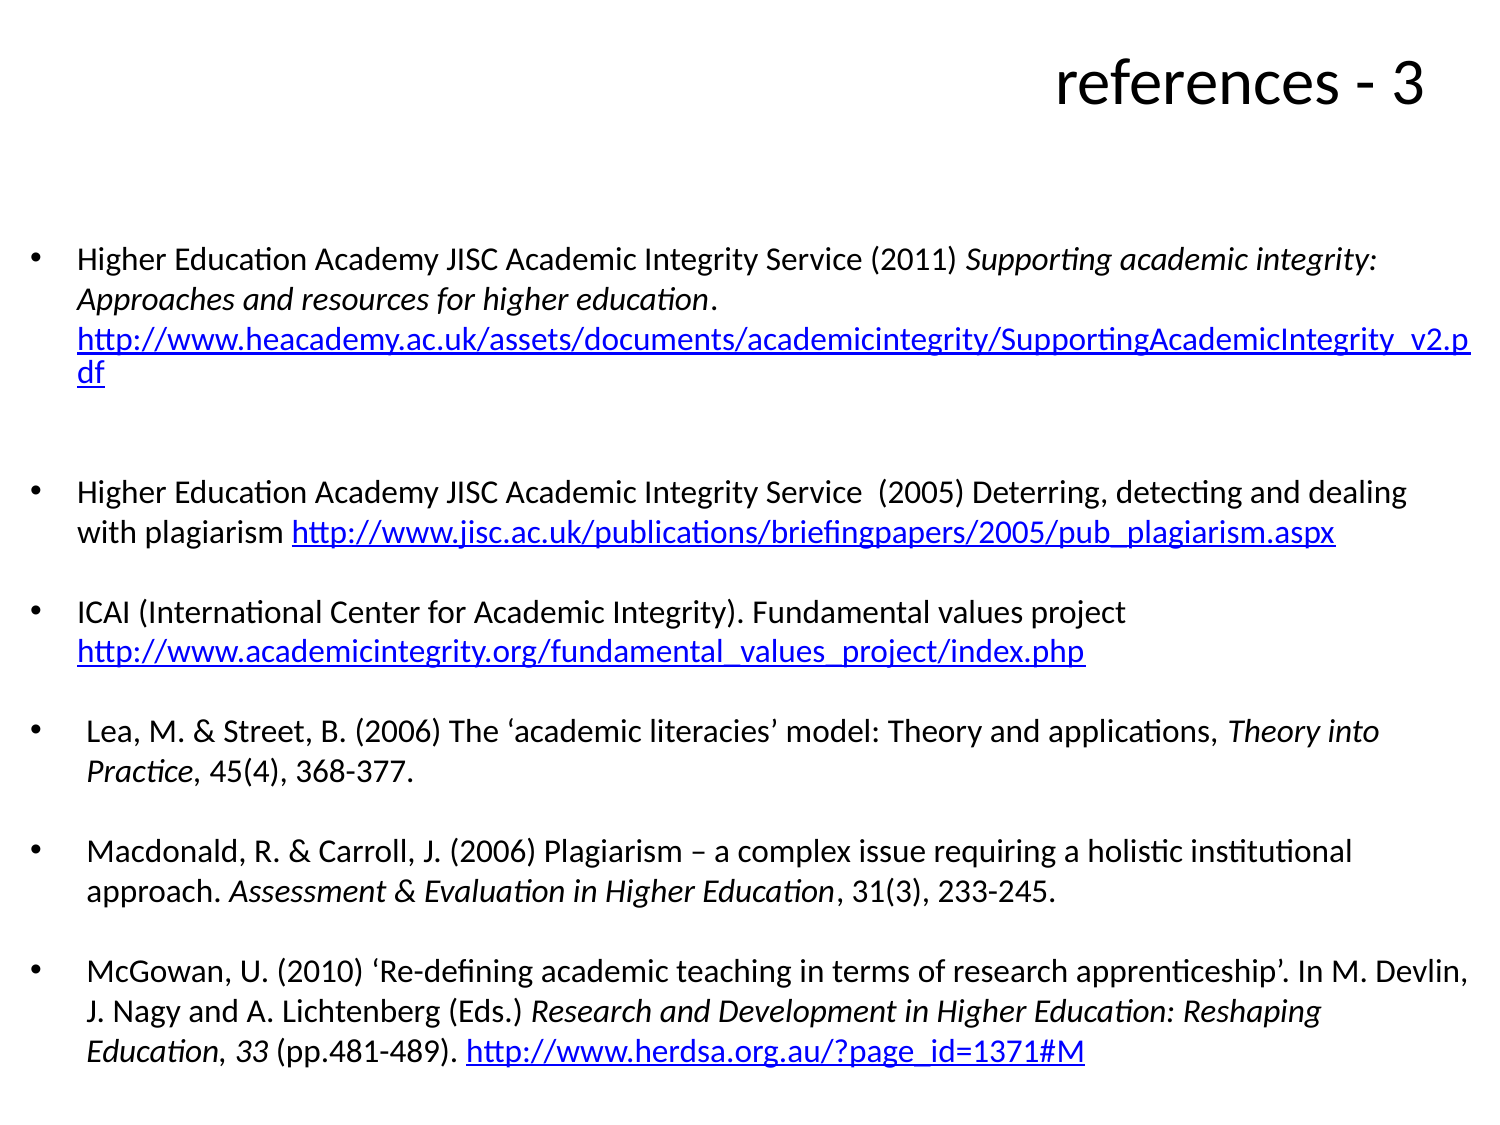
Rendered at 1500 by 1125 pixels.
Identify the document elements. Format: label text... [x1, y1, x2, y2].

text_box references - 3 [991, 30, 1455, 126]
text_box Higher Education Academy JISC Academic Integrity Service (2011) Supporting academic integrity: Approaches and resources for higher education. http://www.heacademy.ac.uk/assets/documents/academicintegrity/SupportingAcademicIntegrity_v2.pdf Higher Education Academy JISC Academic Integrity Service (2005) Deterring, detecting and dealing with plagiarism http://www.jisc.ac.uk/publications/briefingpapers/2005/pub_plagiarism.aspx ICAI (International Center for Academic Integrity). Fundamental values project http://www.academicintegrity.org/fundamental_values_project/index.php Lea, M. & Street, B. (2006) The ‘academic literacies’ model: Theory and applications, Theory into Practice, 45(4), 368-377. Macdonald, R. & Carroll, J. (2006) Plagiarism – a complex issue requiring a holistic institutional approach. Assessment & Evaluation in Higher Education, 31(3), 233-245. McGowan, U. (2010) ‘Re-defining academic teaching in terms of research apprenticeship’. In M. Devlin, J. Nagy and A. Lichtenberg (Eds.) Research and Development in Higher Education: Reshaping Education, 33 (pp.481-489). http://www.herdsa.org.au/?page_id=1371#M [15, 229, 1487, 1083]
